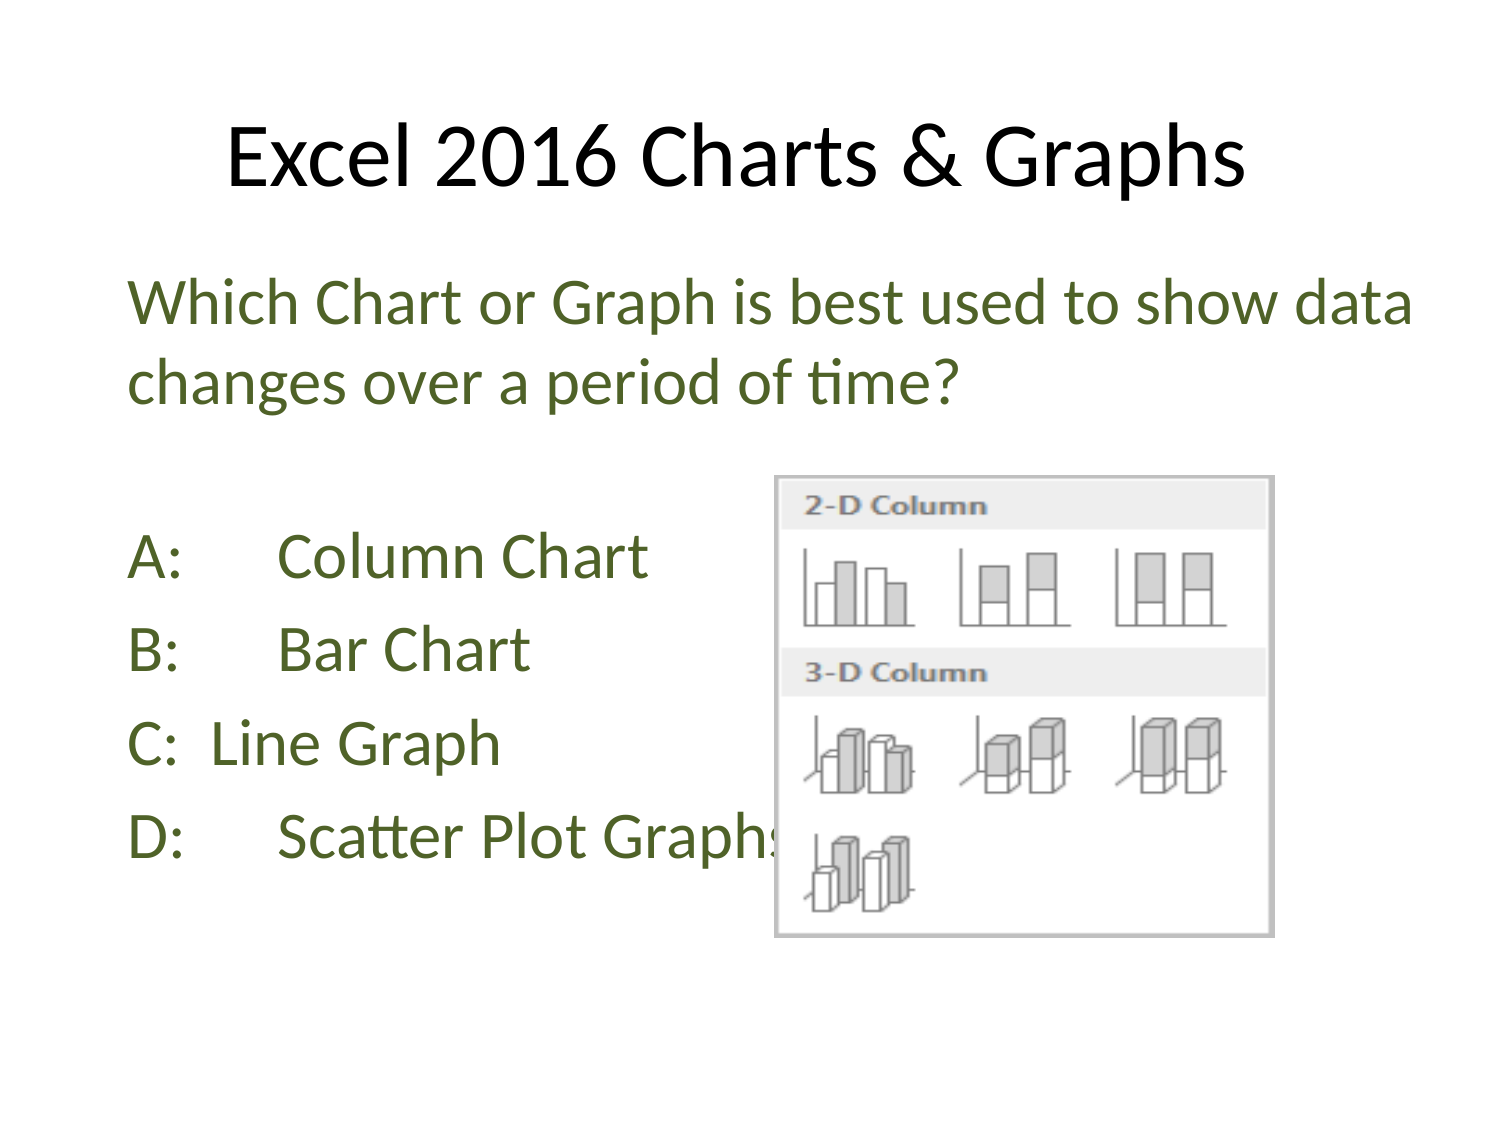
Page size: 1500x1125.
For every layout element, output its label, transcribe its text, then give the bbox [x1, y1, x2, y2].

title Excel 2016 Charts & Graphs [99, 62, 1375, 238]
subtitle Which Chart or Graph is best used to show data changes over a period of time? A: Column Chart B: Bar Chart C: Line Graph D: Scatter Plot Graphs [112, 249, 1463, 975]
picture [774, 475, 1276, 939]
